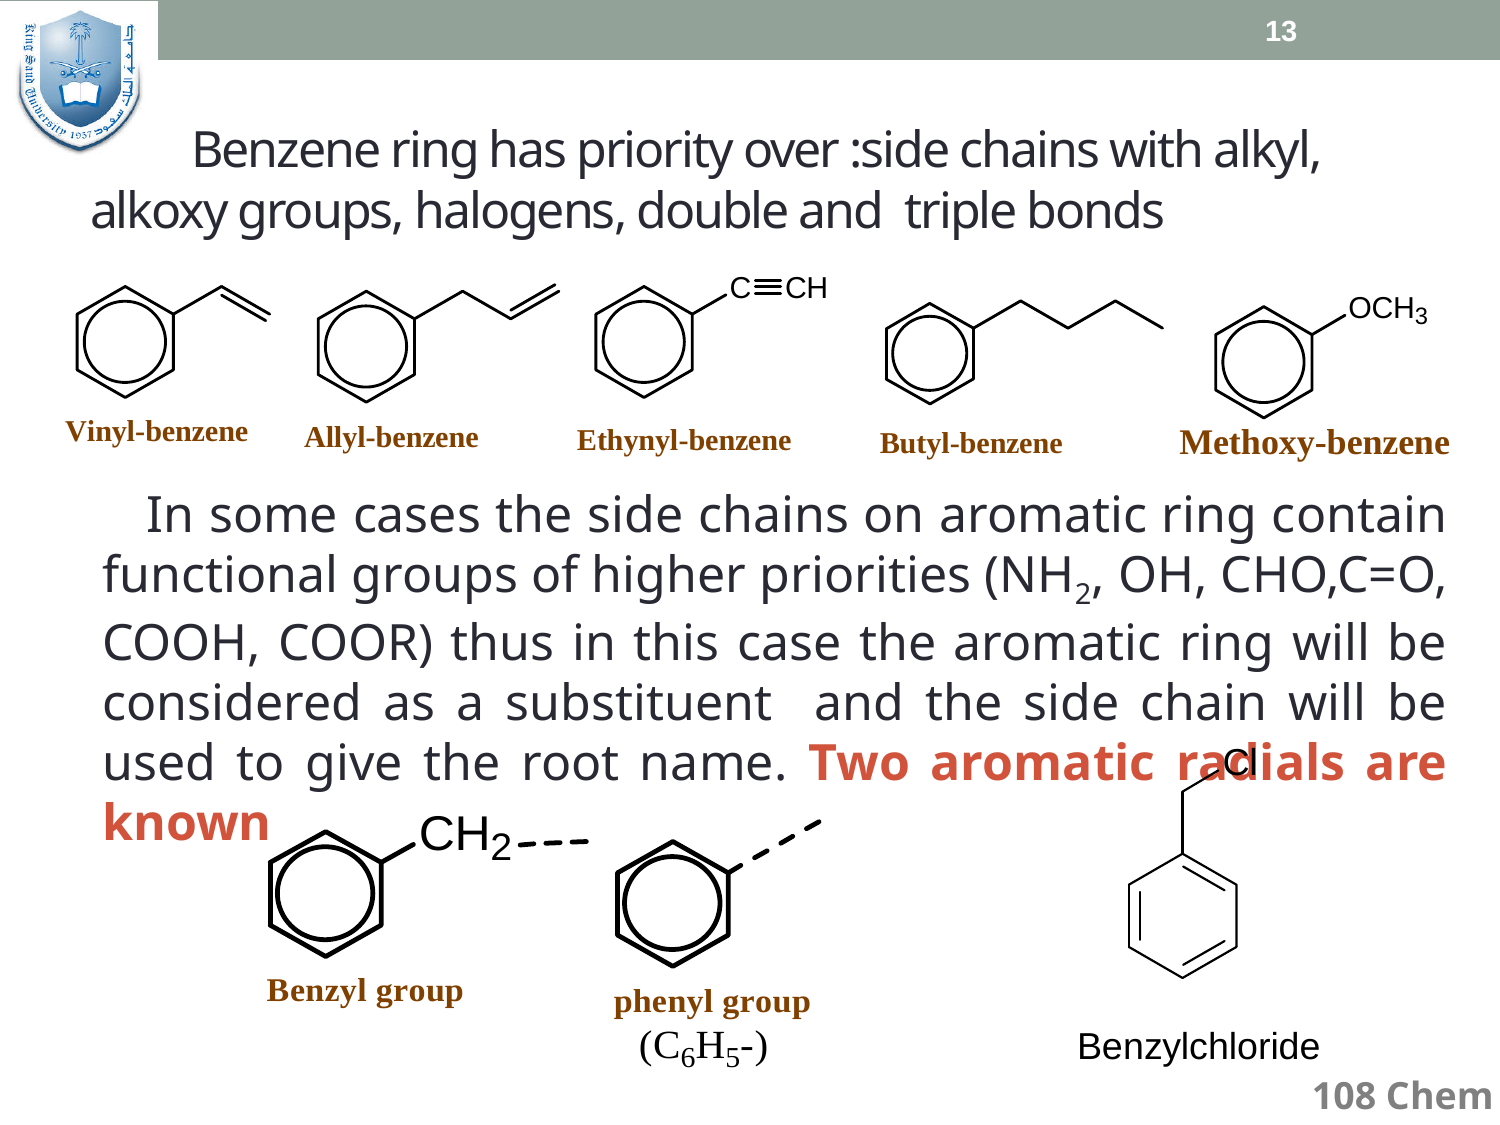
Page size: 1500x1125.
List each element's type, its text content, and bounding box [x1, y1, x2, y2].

slide_number 13 [1250, 3, 1425, 57]
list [64, 274, 1451, 463]
picture [0, 1, 159, 160]
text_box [262, 812, 826, 1076]
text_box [1074, 741, 1329, 1076]
text_box In some cases the side chains on aromatic ring contain functional groups of higher priorities (NH2, OH, CHO,C=O, COOH, COOR) thus in this case the aromatic ring will be considered as a substituent and the side chain will be used to give the root name. Two aromatic radials are known [87, 474, 1463, 858]
text_box 108 Chem [1297, 1064, 1500, 1125]
title Benzene ring has priority over :side chains with alkyl, alkoxy groups, halogens, double and triple bonds [75, 87, 1425, 250]
